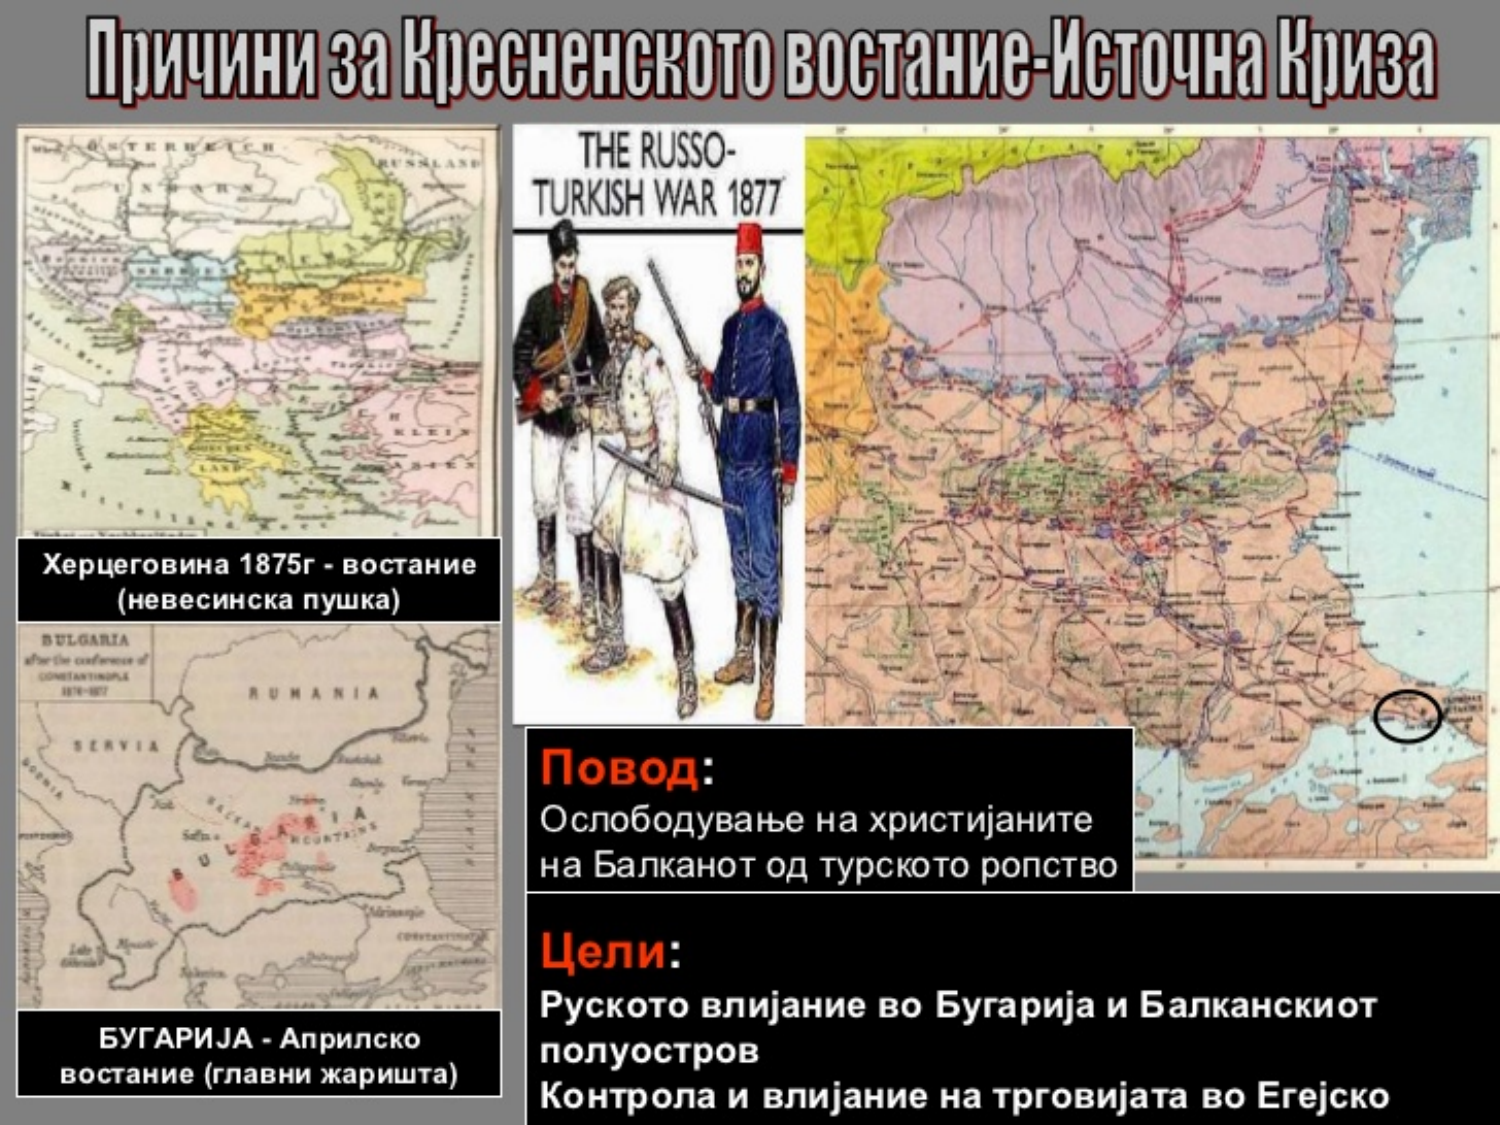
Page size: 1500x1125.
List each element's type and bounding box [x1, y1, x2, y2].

list [0, 0, 1500, 1125]
